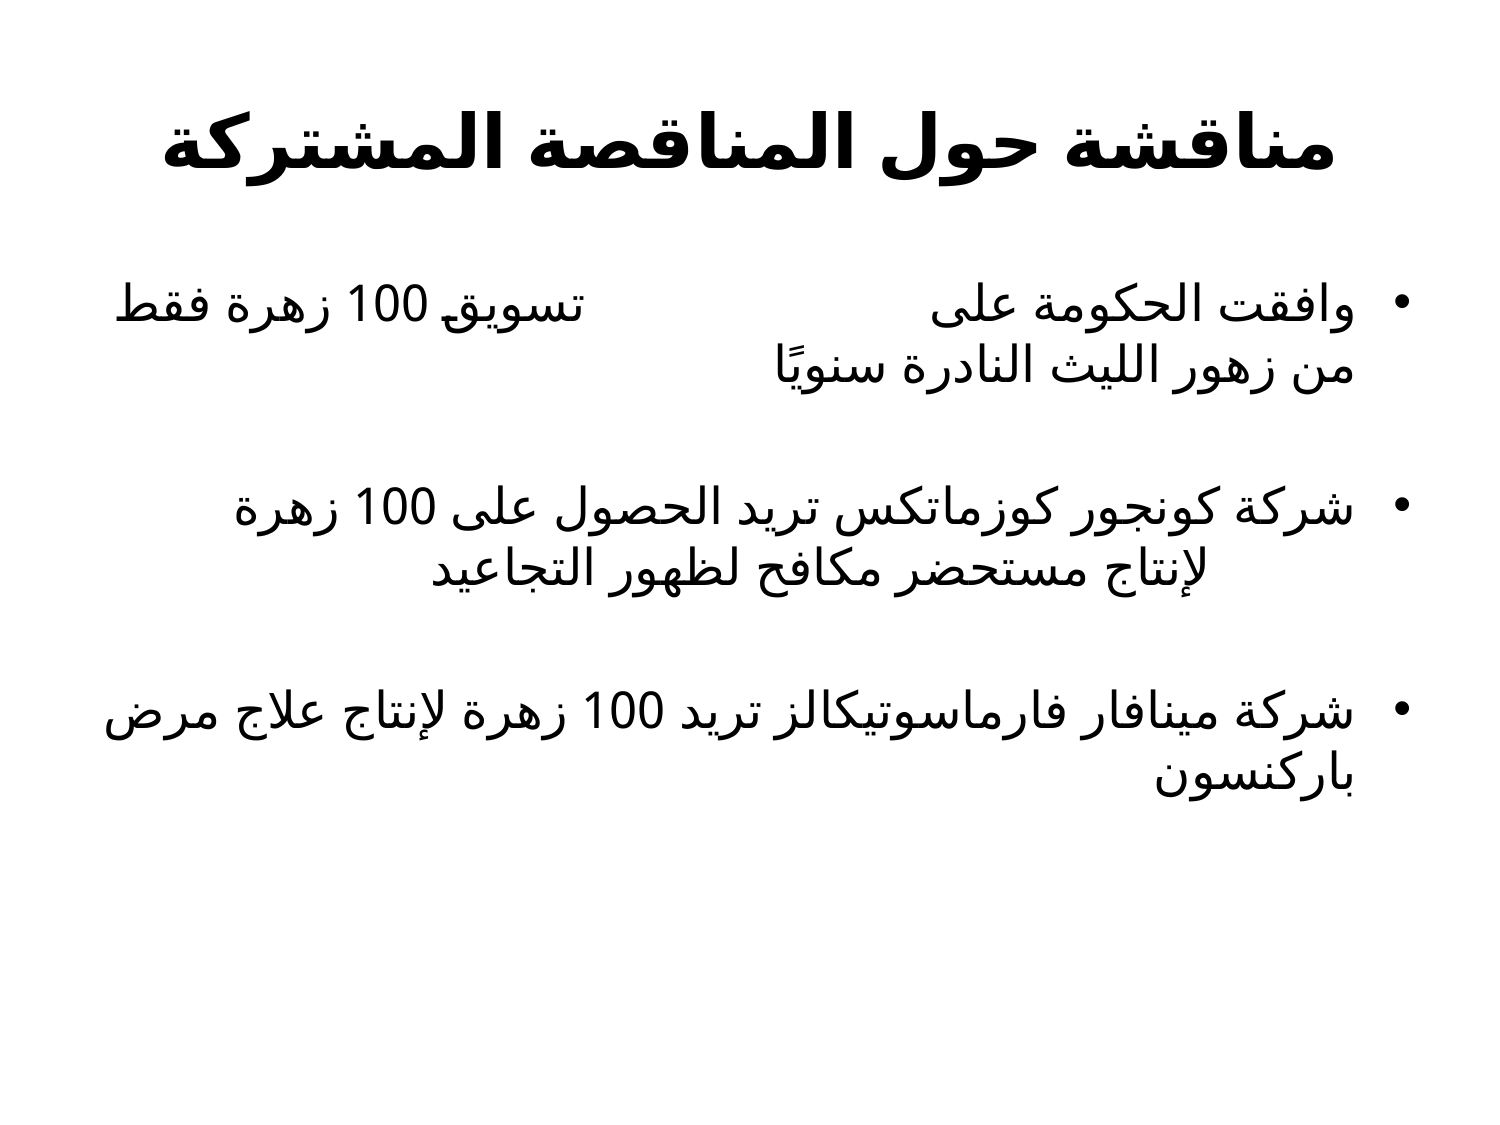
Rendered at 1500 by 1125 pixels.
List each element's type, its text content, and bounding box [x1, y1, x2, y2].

list وافقت الحكومة على تسويق 100 زهرة فقط من زهور الليث النادرة سنويًا شركة كونجور كوزماتكس تريد الحصول على 100 زهرة لإنتاج مستحضر مكافح لظهور التجاعيد شركة مينافار فارماسوتيكالز تريد 100 زهرة لإنتاج علاج مرض باركنسون [75, 262, 1425, 813]
title مناقشة حول المناقصة المشتركة [75, 45, 1425, 233]
